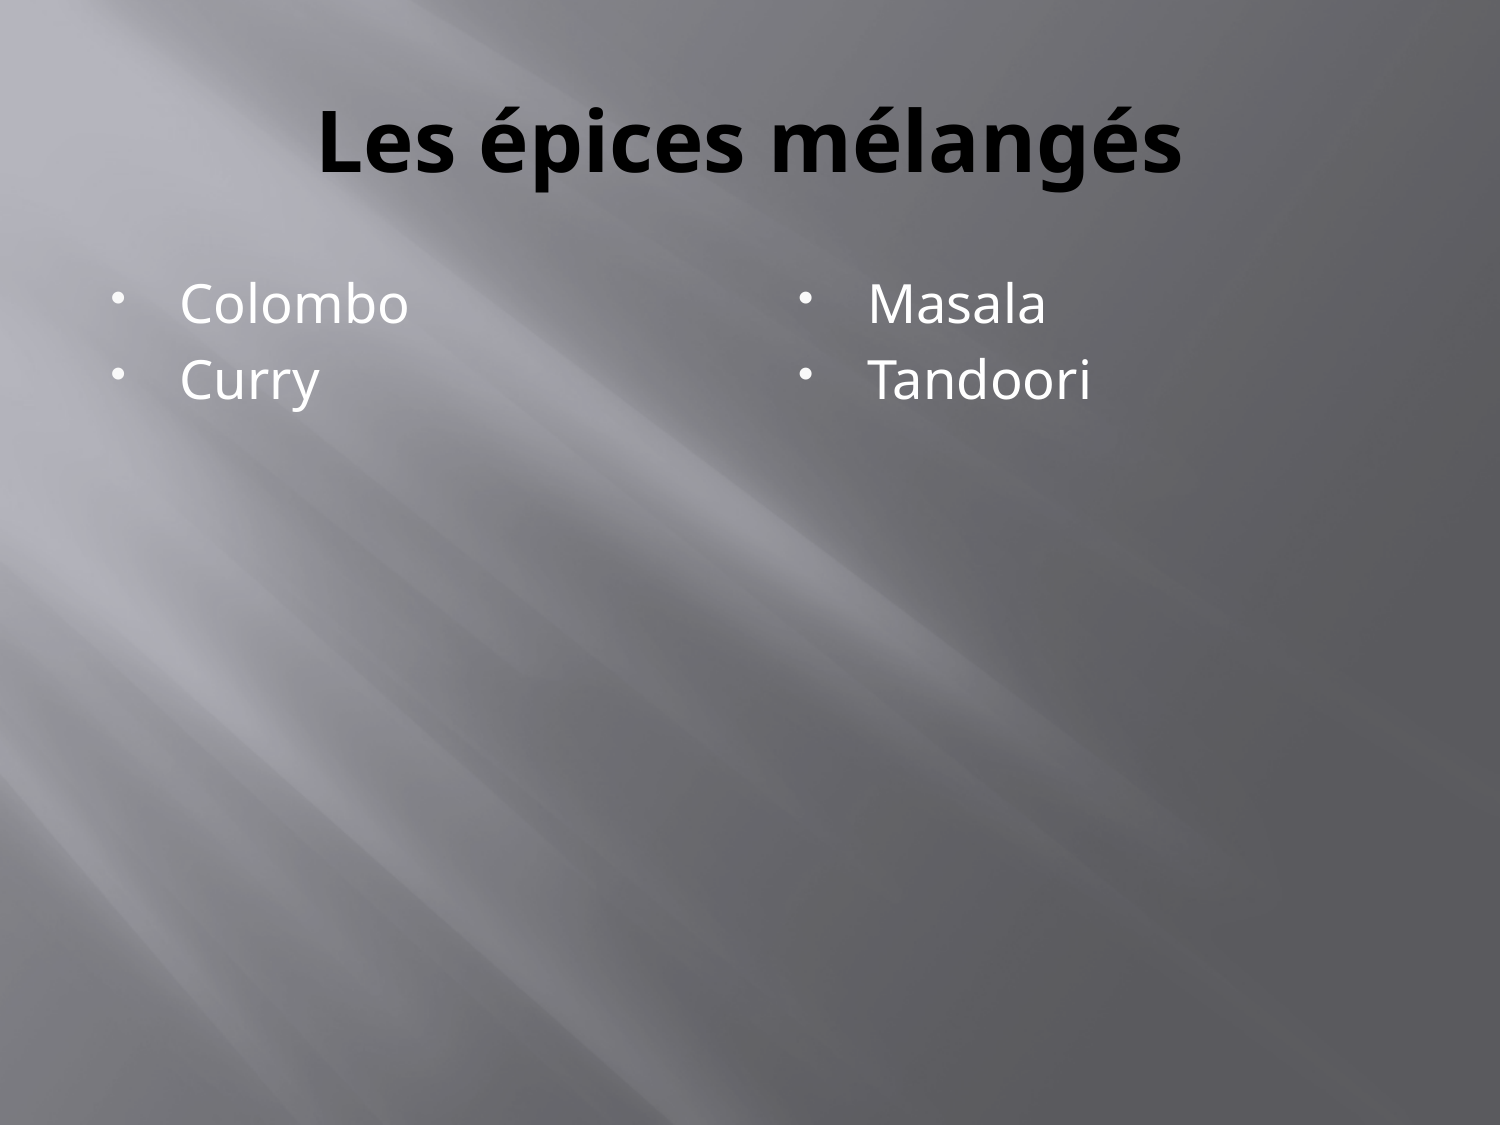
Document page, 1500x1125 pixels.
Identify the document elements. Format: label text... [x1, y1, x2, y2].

title Les épices mélangés [75, 45, 1425, 233]
list Masala Tandoori [762, 262, 1425, 1005]
list Colombo Curry [75, 262, 738, 1005]
